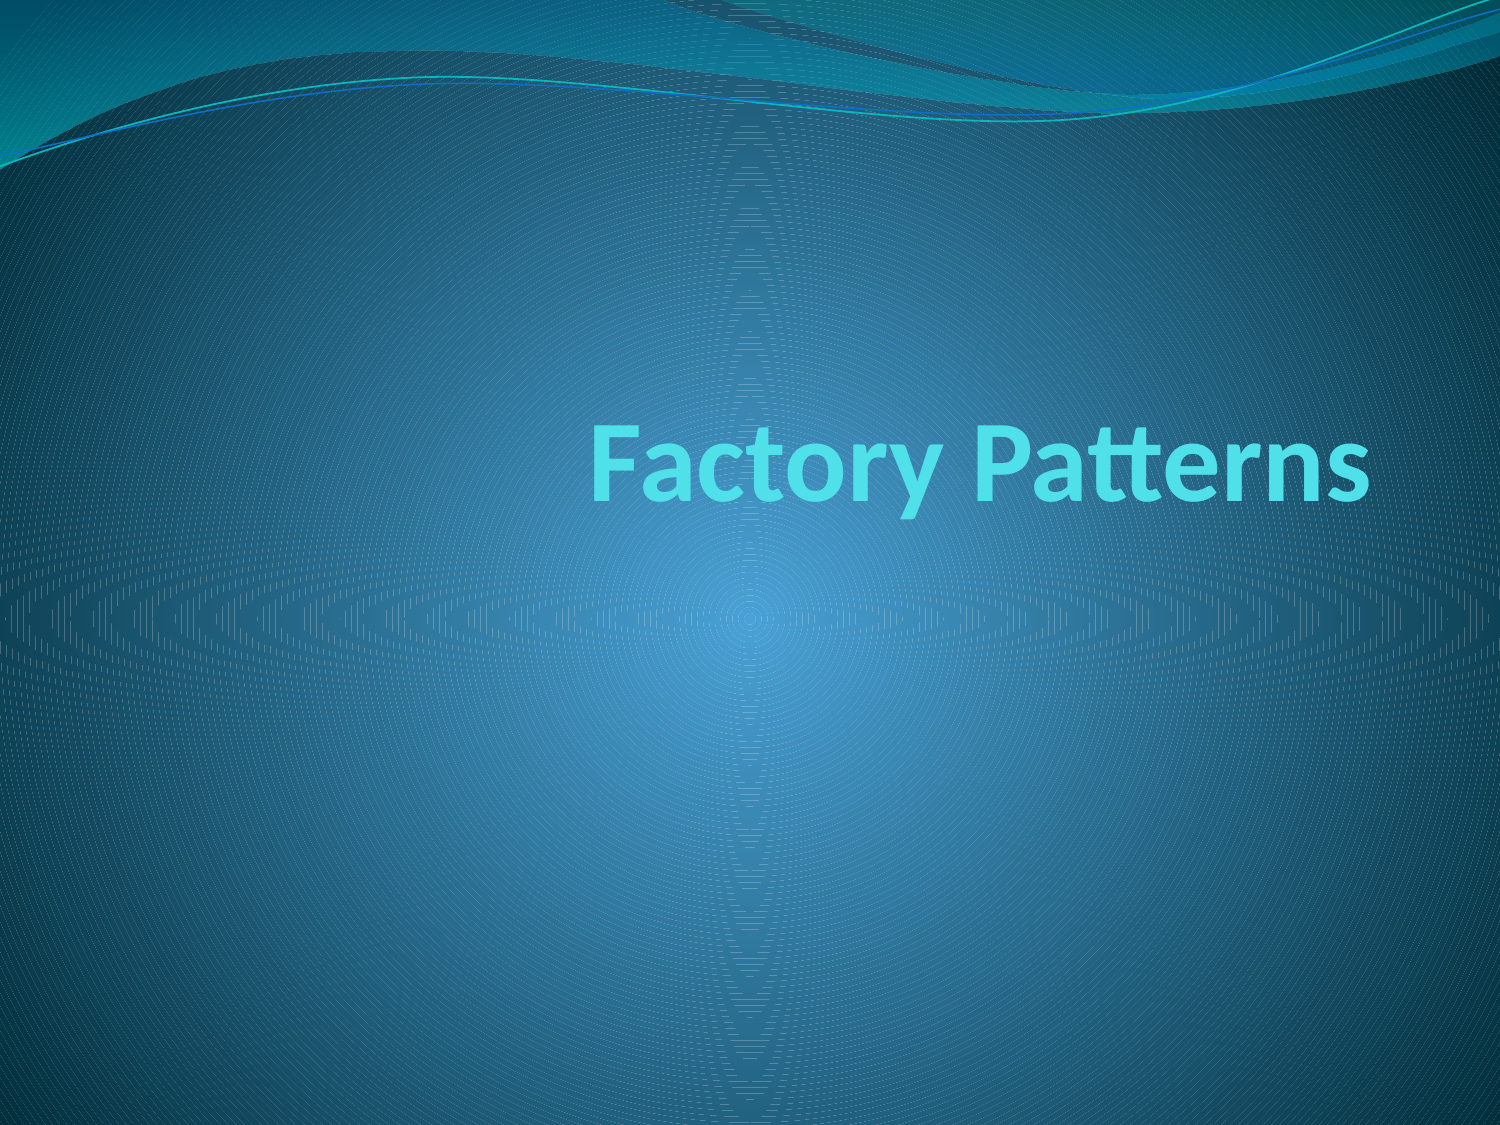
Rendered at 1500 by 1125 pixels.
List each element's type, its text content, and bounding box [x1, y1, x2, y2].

title Factory Patterns [87, 224, 1376, 525]
